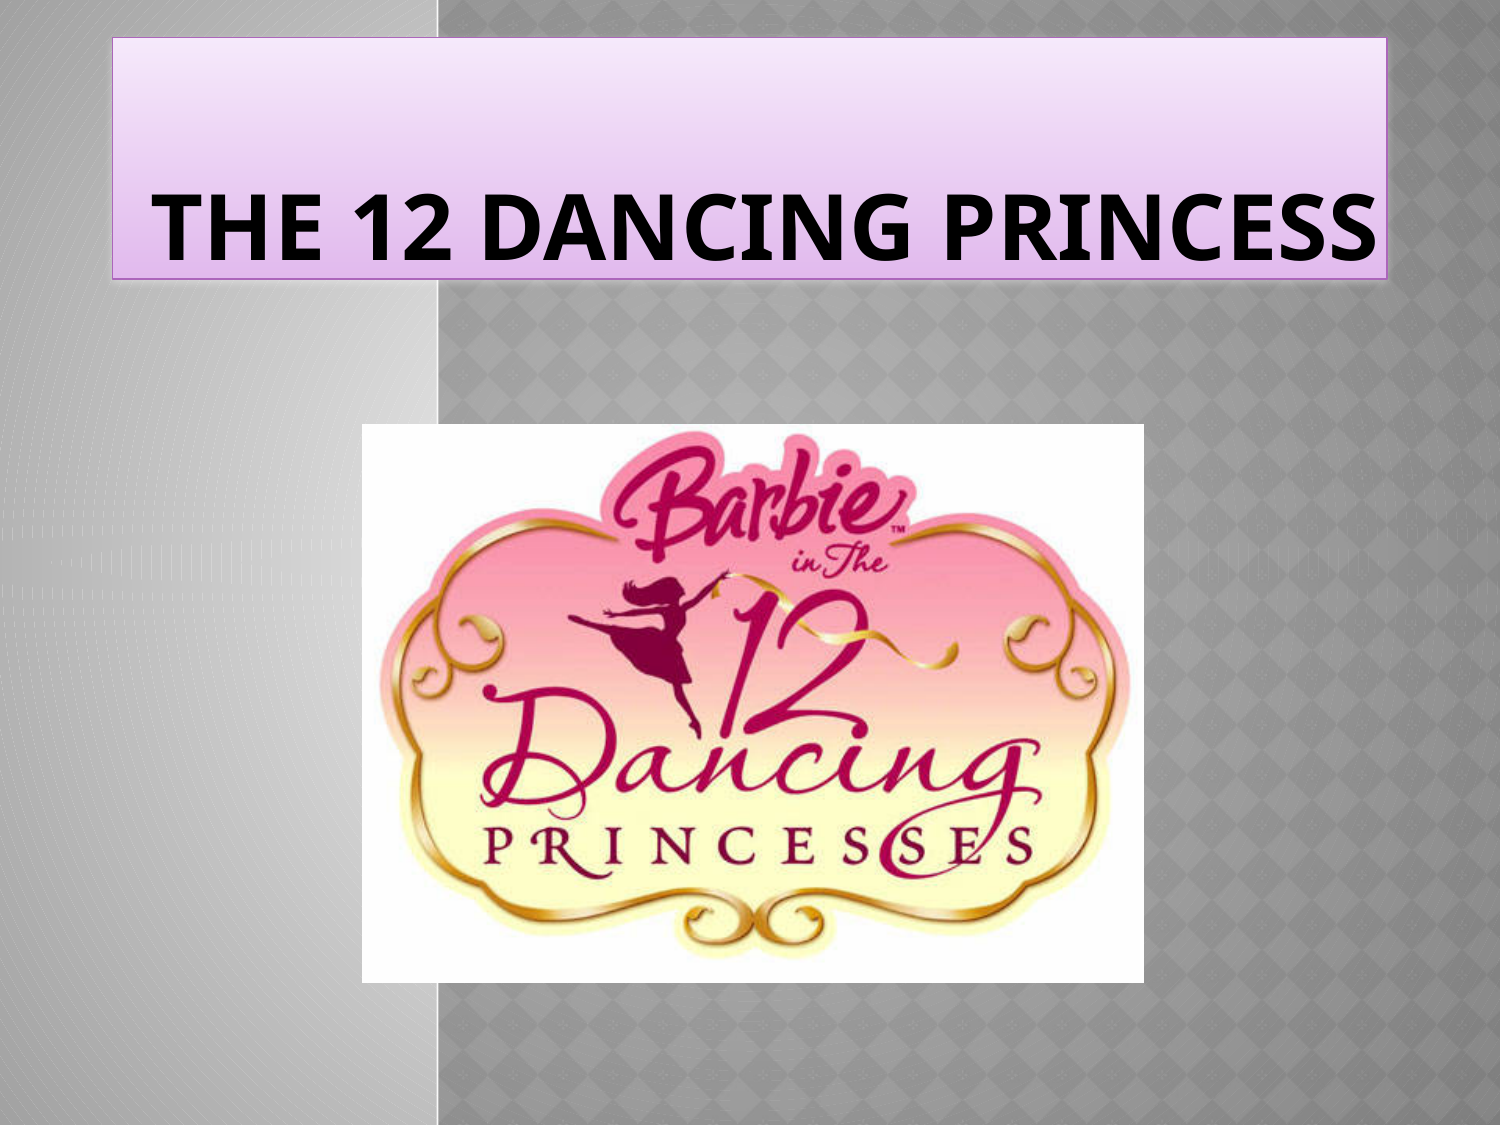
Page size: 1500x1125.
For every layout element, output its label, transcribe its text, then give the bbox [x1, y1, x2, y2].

picture [362, 424, 1145, 984]
title The 12 Dancing Princess [112, 37, 1388, 280]
